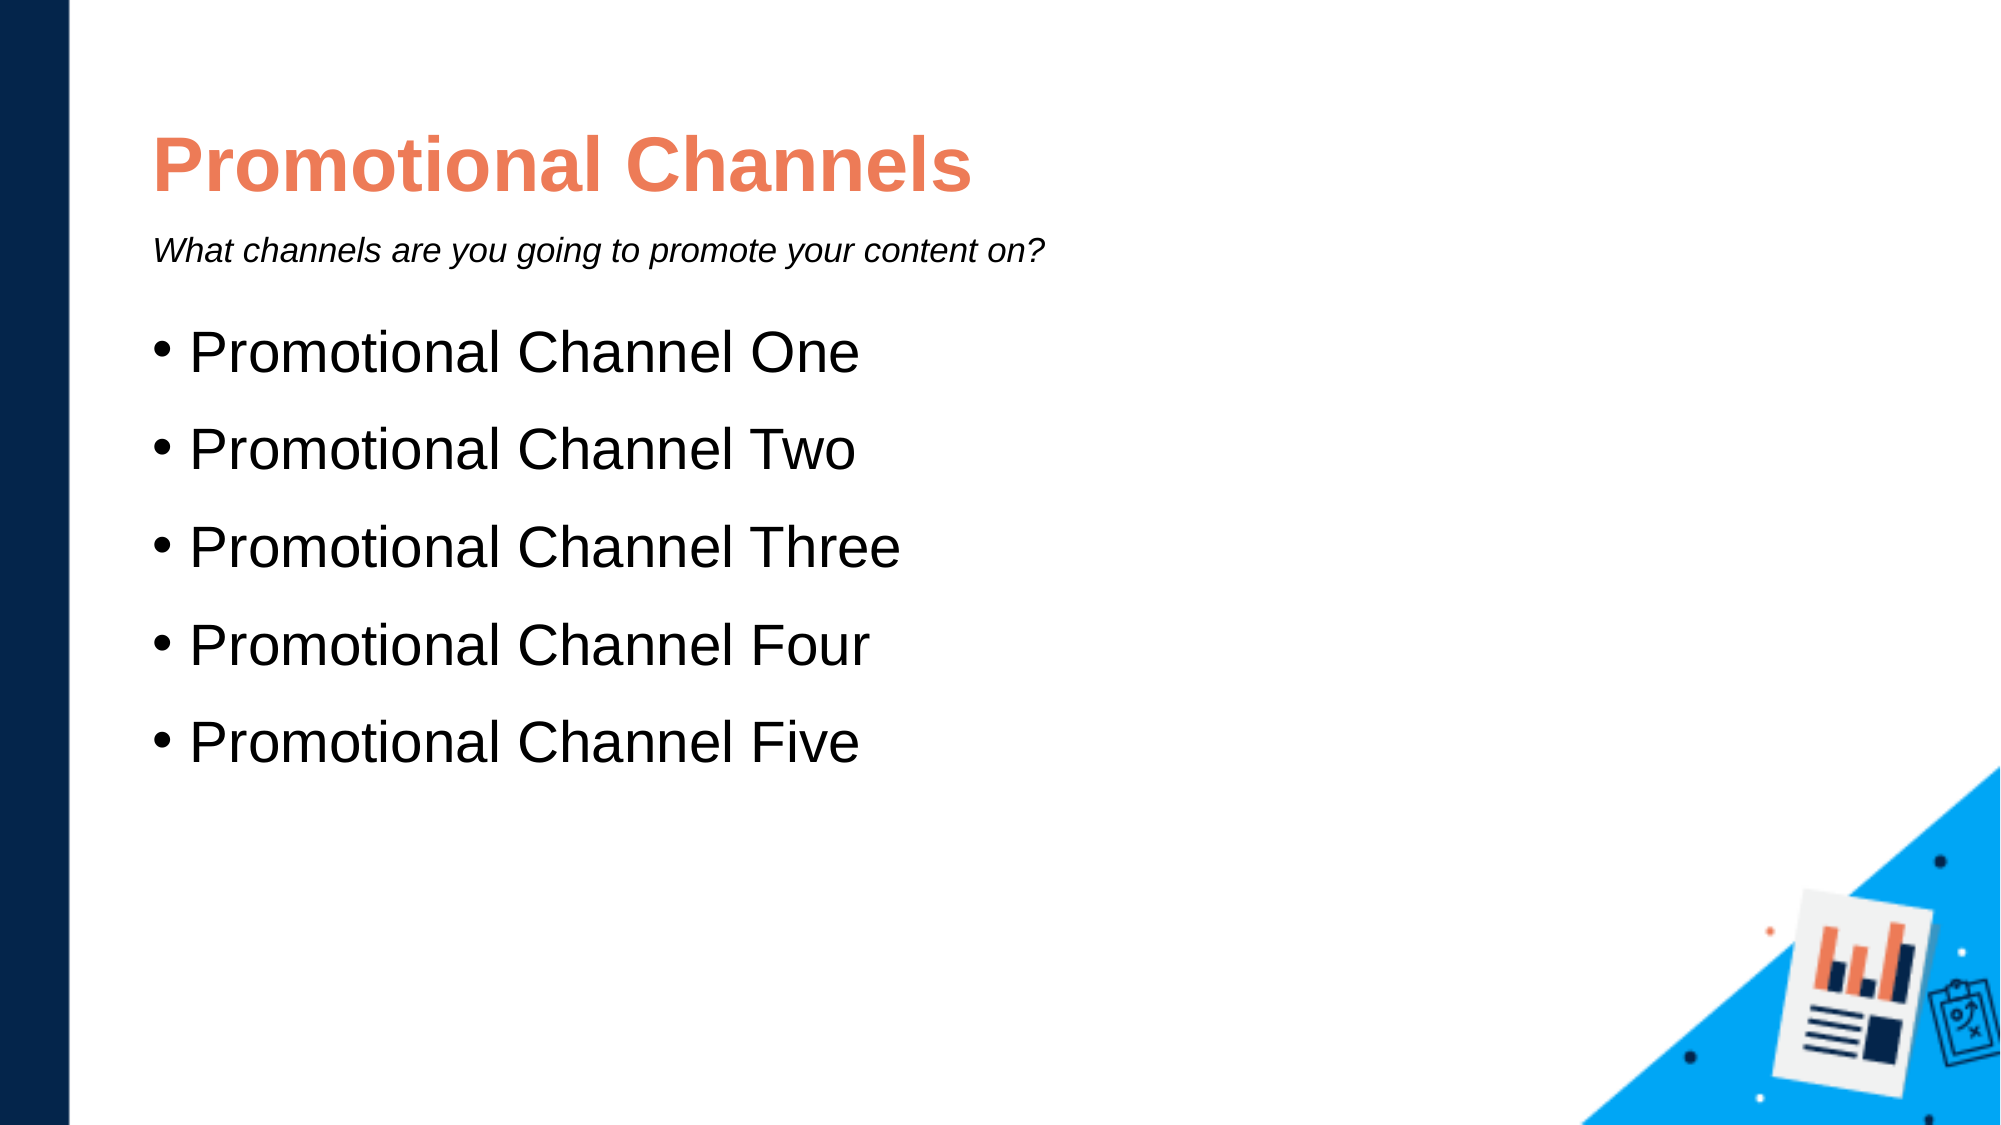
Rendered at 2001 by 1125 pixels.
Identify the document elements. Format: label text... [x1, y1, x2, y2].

picture [1935, 856, 1946, 868]
picture [1755, 1094, 1765, 1103]
title Promotional Channels What channels are you going to promote your content on? [137, 59, 1863, 278]
picture [1958, 947, 1967, 957]
picture [1926, 1115, 1933, 1125]
picture [1771, 898, 1940, 1099]
picture [1685, 1052, 1696, 1063]
picture [1928, 980, 2001, 1066]
list Promotional Channel One Promotional Channel Two Promotional Channel Three Promotional Channel Four Promotional Channel Five [137, 299, 1863, 1014]
picture [0, 0, 2001, 1125]
